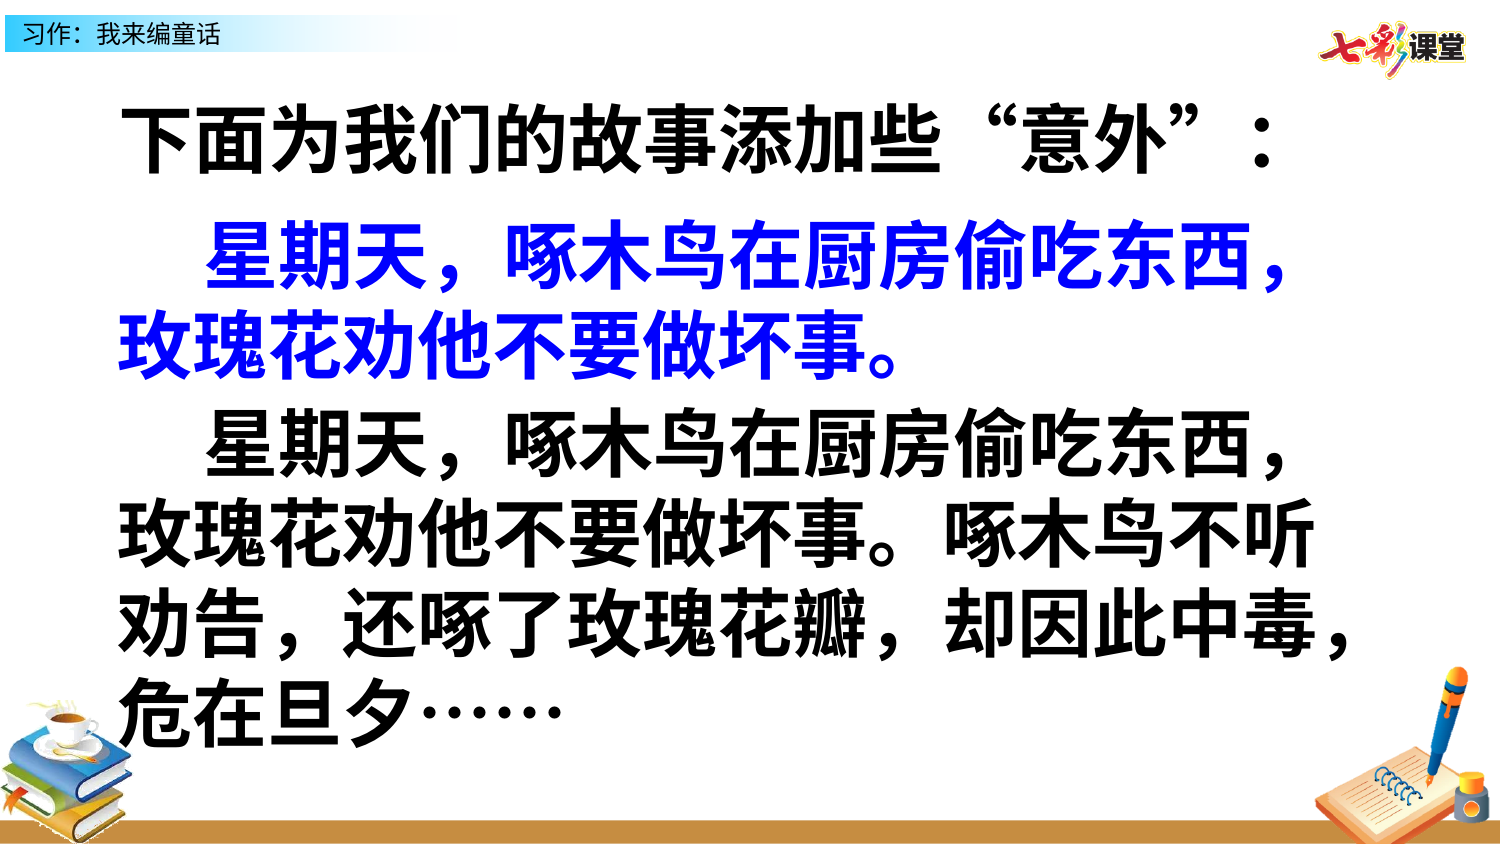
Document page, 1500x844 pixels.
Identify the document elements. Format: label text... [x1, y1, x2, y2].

text_box 星期天，啄木鸟在厨房偷吃东西，玫瑰花劝他不要做坏事。啄木鸟不听劝告，还啄了玫瑰花瓣，却因此中毒，危在旦夕…… [102, 388, 1382, 764]
text_box 下面为我们的故事添加些“意外”： [104, 85, 1446, 190]
picture [1316, 20, 1468, 80]
text_box 星期天，啄木鸟在厨房偷吃东西，玫瑰花劝他不要做坏事。 [102, 200, 1382, 388]
picture [0, 700, 146, 844]
picture [1303, 652, 1500, 844]
